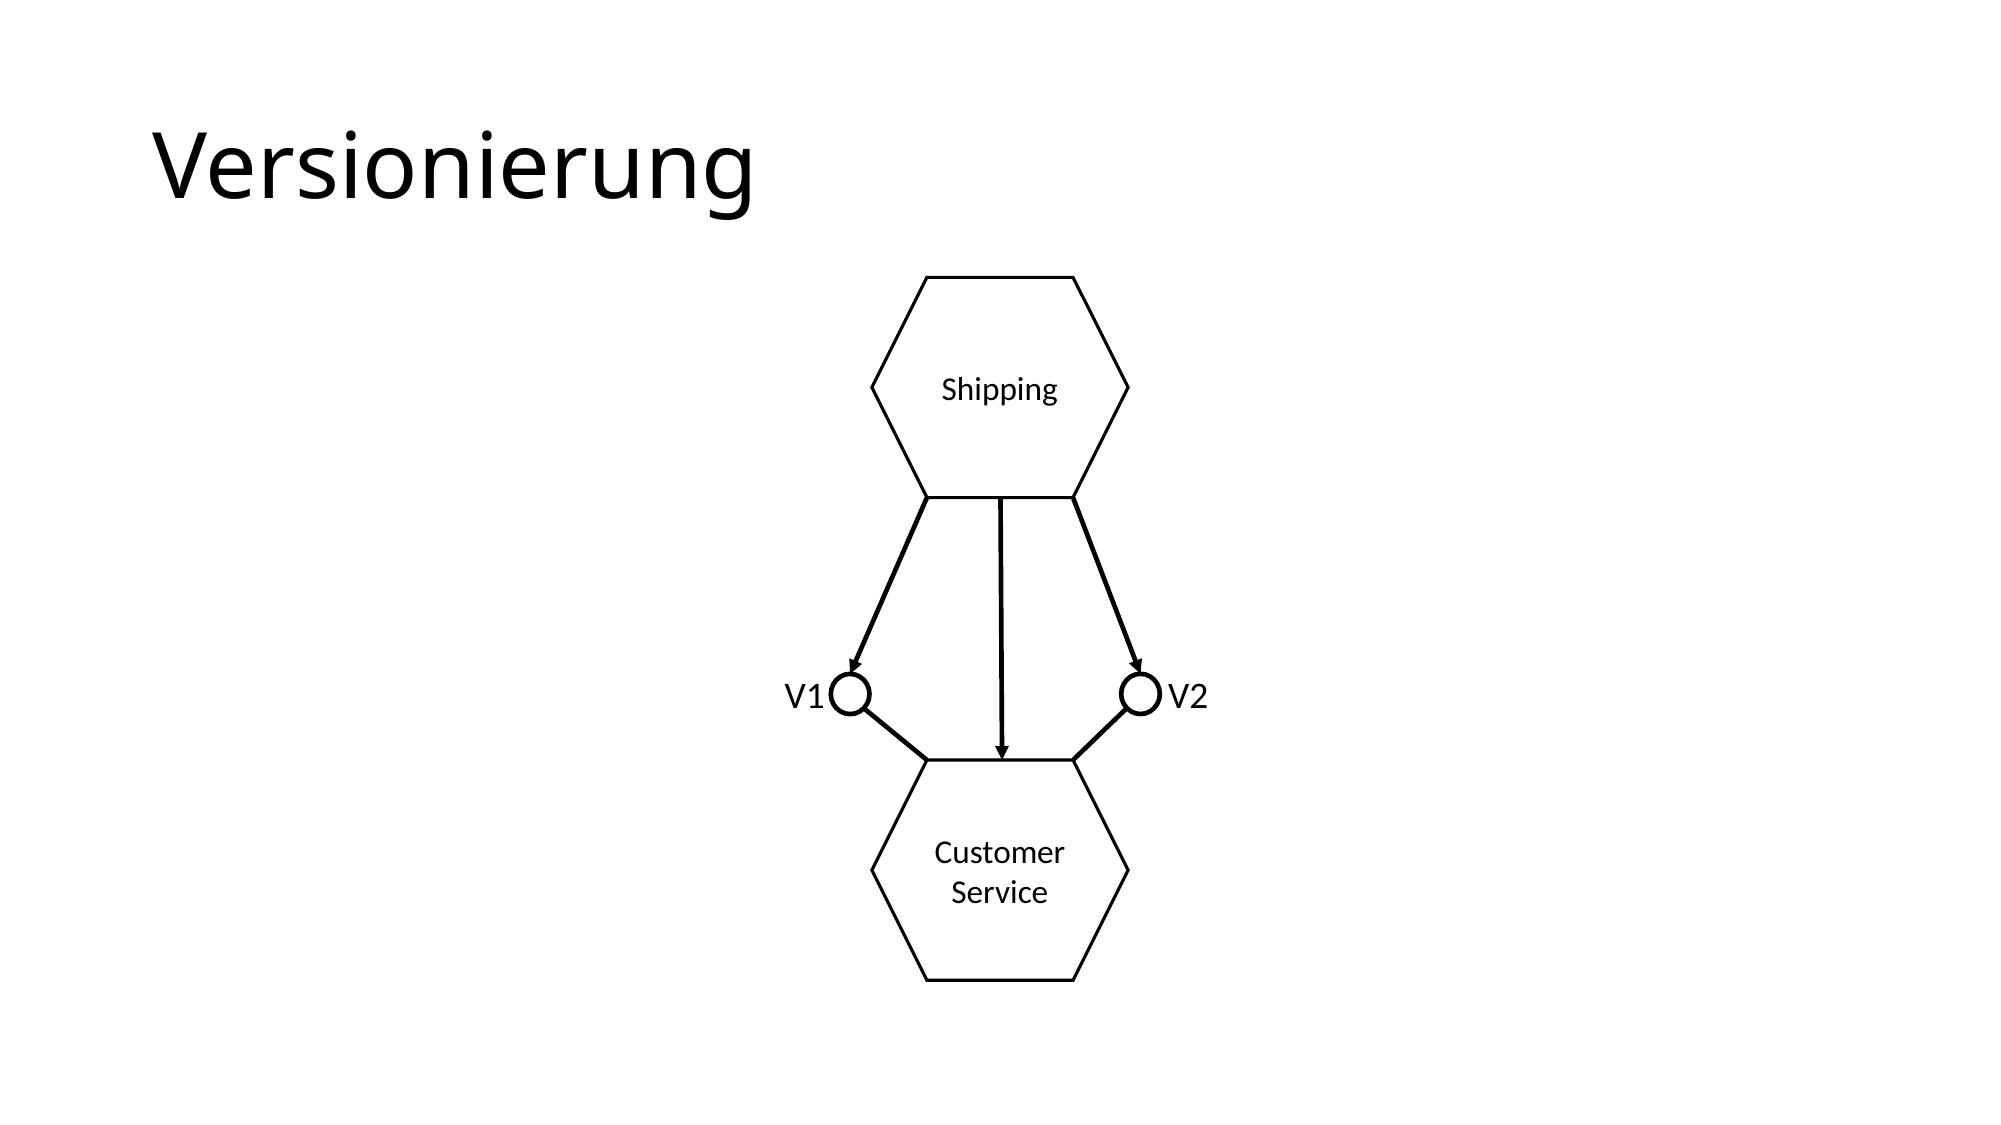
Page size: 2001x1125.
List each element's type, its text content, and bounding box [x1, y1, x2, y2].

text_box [1072, 497, 1141, 674]
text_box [863, 708, 927, 761]
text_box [850, 497, 927, 674]
text_box V1 [769, 663, 840, 724]
text_box [840, 672, 871, 716]
text_box Shipping [870, 276, 1130, 499]
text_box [1072, 708, 1127, 761]
text_box V2 [1153, 663, 1224, 724]
text_box Customer Service [870, 759, 1130, 982]
text_box [1120, 672, 1153, 716]
title Versionierung [137, 59, 1863, 278]
